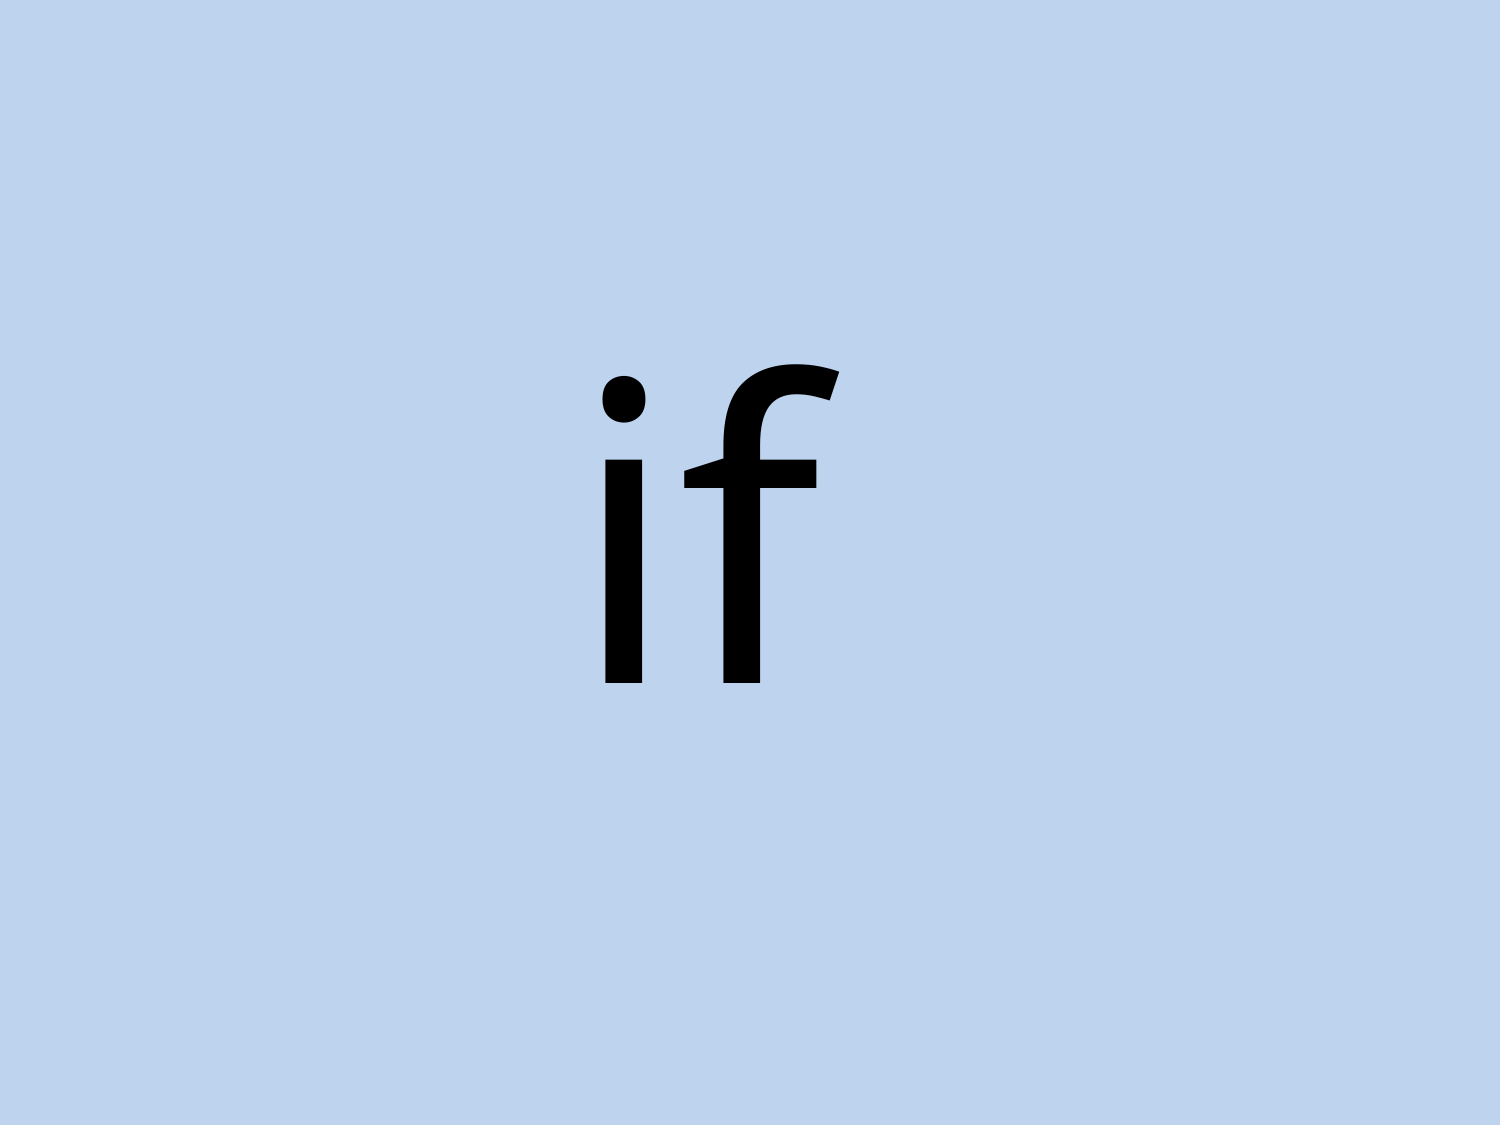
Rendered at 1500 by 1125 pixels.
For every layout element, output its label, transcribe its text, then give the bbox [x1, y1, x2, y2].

text_box if [41, 259, 1459, 775]
